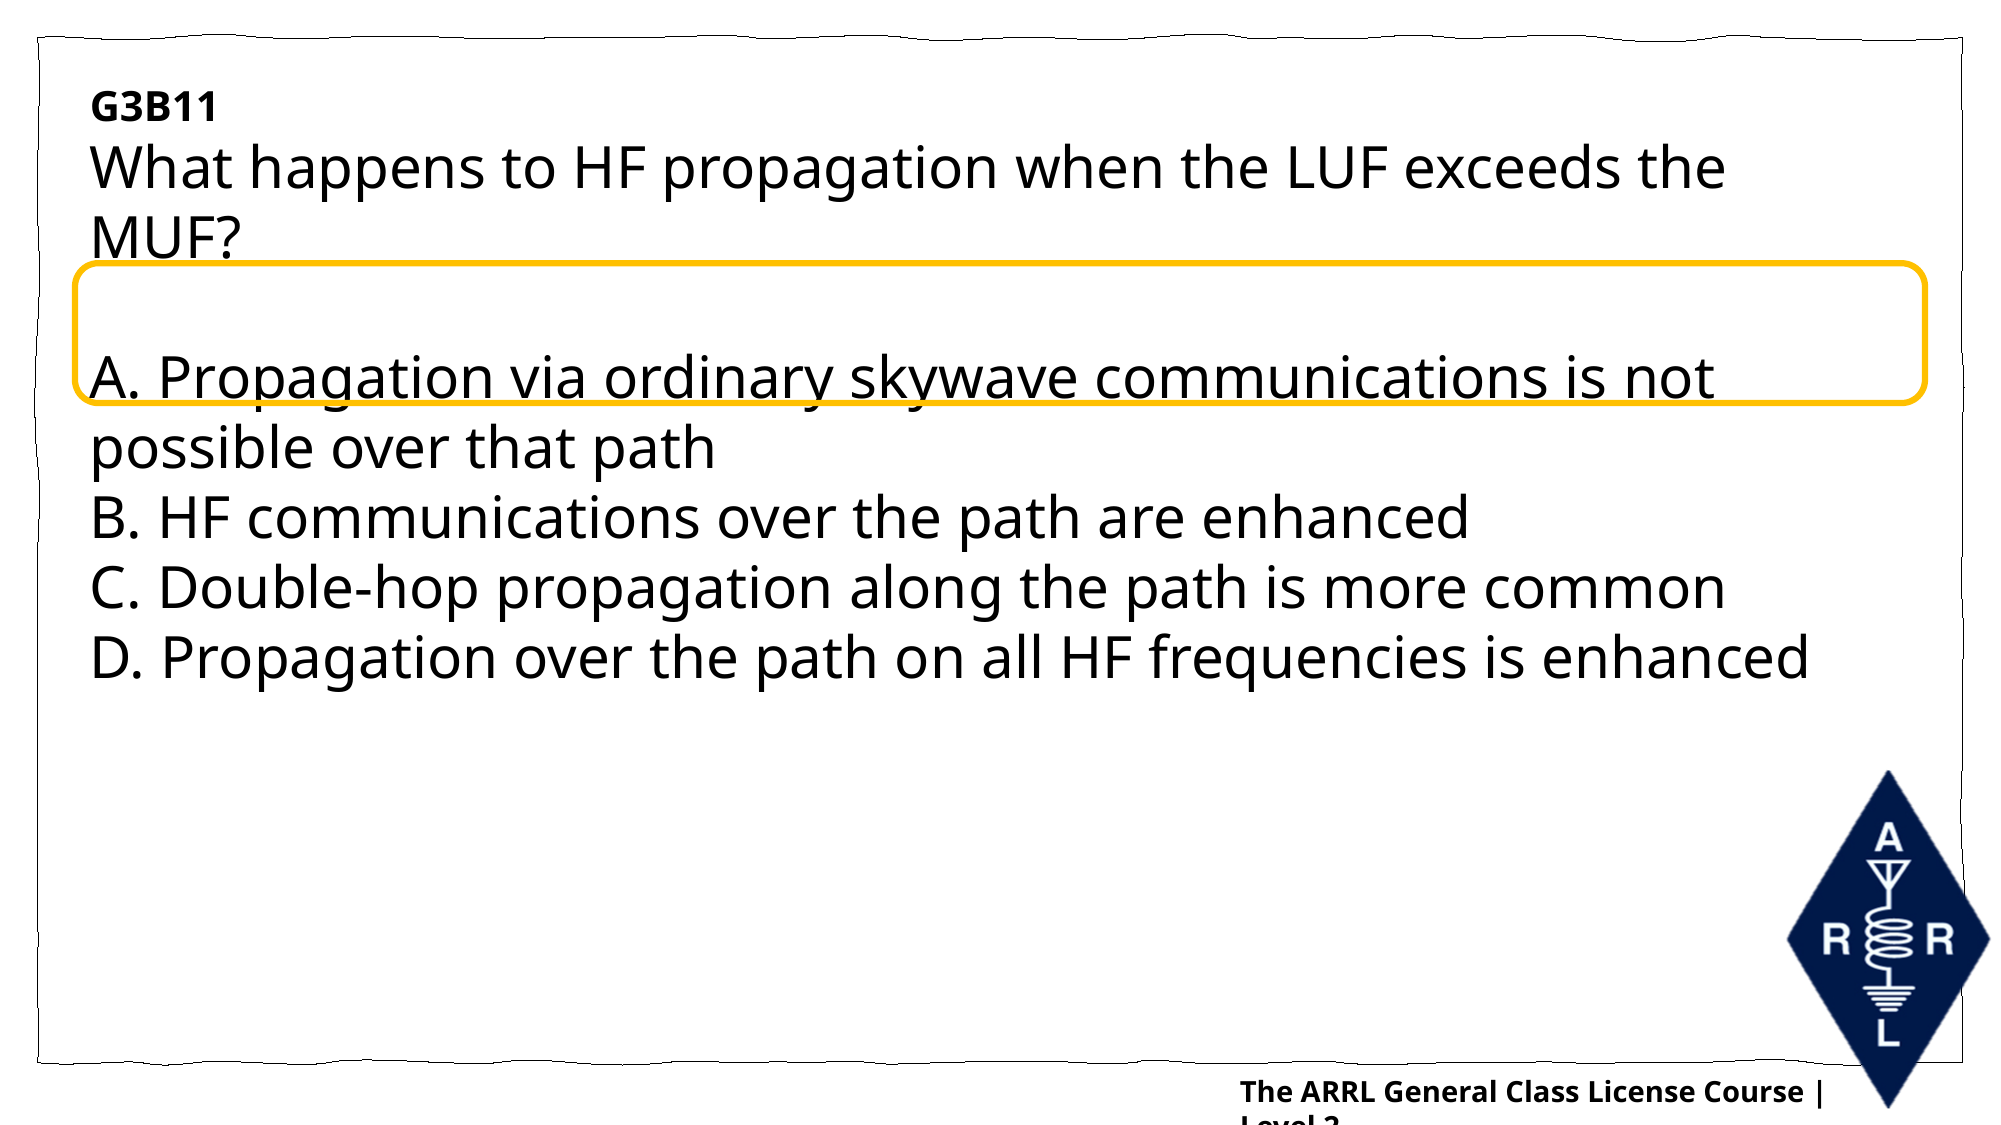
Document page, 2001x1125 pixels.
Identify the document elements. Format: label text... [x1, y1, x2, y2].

picture [1773, 752, 1999, 1125]
text_box G3B11 What happens to HF propagation when the LUF exceeds the MUF? A. Propagation via ordinary skywave communications is not possible over that path B. HF communications over the path are enhanced C. Double-hop propagation along the path is more common D. Propagation over the path on all HF frequencies is enhanced [75, 390, 1850, 698]
text_box [73, 262, 1927, 405]
text_box G3B11 What happens to HF propagation when the LUF exceeds the MUF? A. Propagation via ordinary skywave communications is not possible over that path B. HF communications over the path are enhanced C. Double-hop propagation along the path is more common D. Propagation over the path on all HF frequencies is enhanced [75, 72, 1850, 276]
